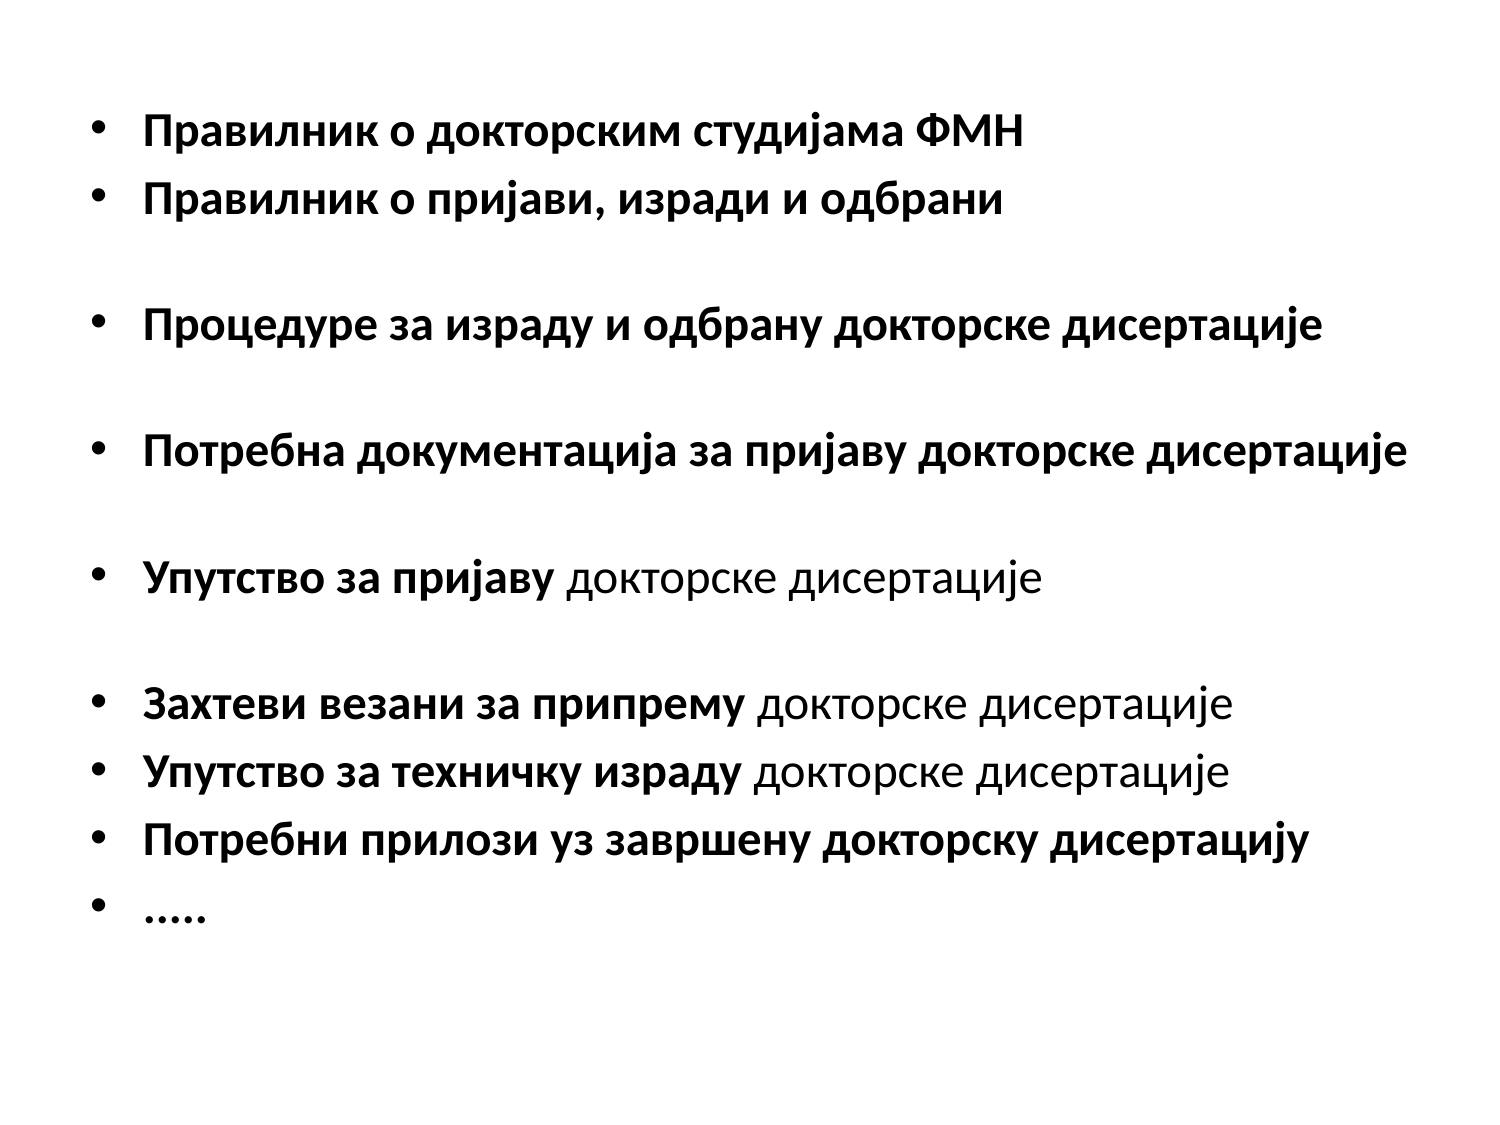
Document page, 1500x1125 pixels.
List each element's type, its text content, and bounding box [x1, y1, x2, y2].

list Правилник о докторским студијама ФМН Правилник о пријави, изради и одбрани Процедуре за израду и одбрану докторске дисертације Потребна документација за пријаву докторске дисертације Упутство за пријаву докторске дисертације Захтеви везани за припрему докторске дисертације Упутство за техничку израду докторске дисертације Потребни прилози уз завршену докторску дисертацију ..... [75, 90, 1425, 1005]
